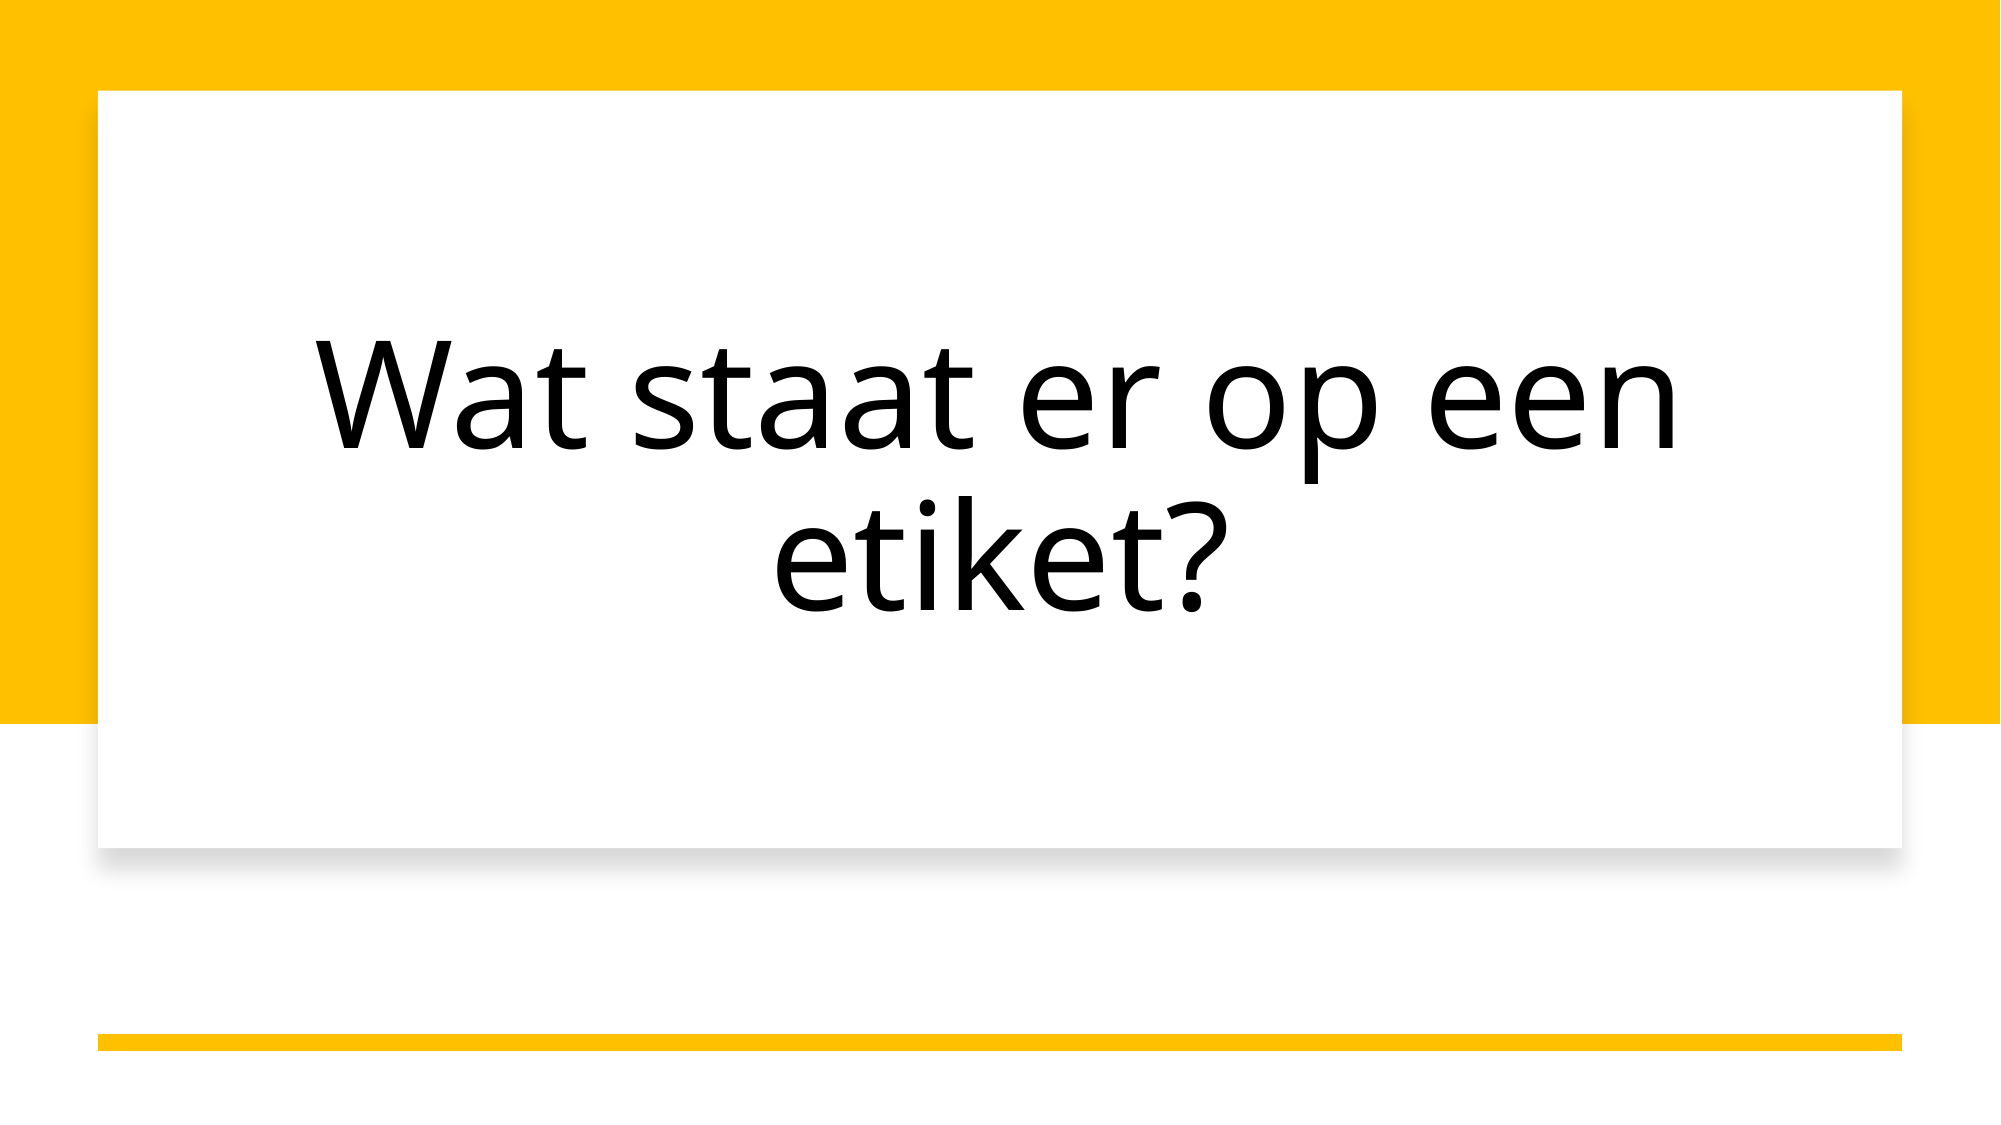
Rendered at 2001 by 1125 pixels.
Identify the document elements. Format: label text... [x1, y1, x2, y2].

title Wat staat er op een etiket? [249, 212, 1750, 750]
text_box [97, 92, 1903, 849]
text_box [0, 725, 2000, 1125]
text_box [0, 0, 2000, 725]
